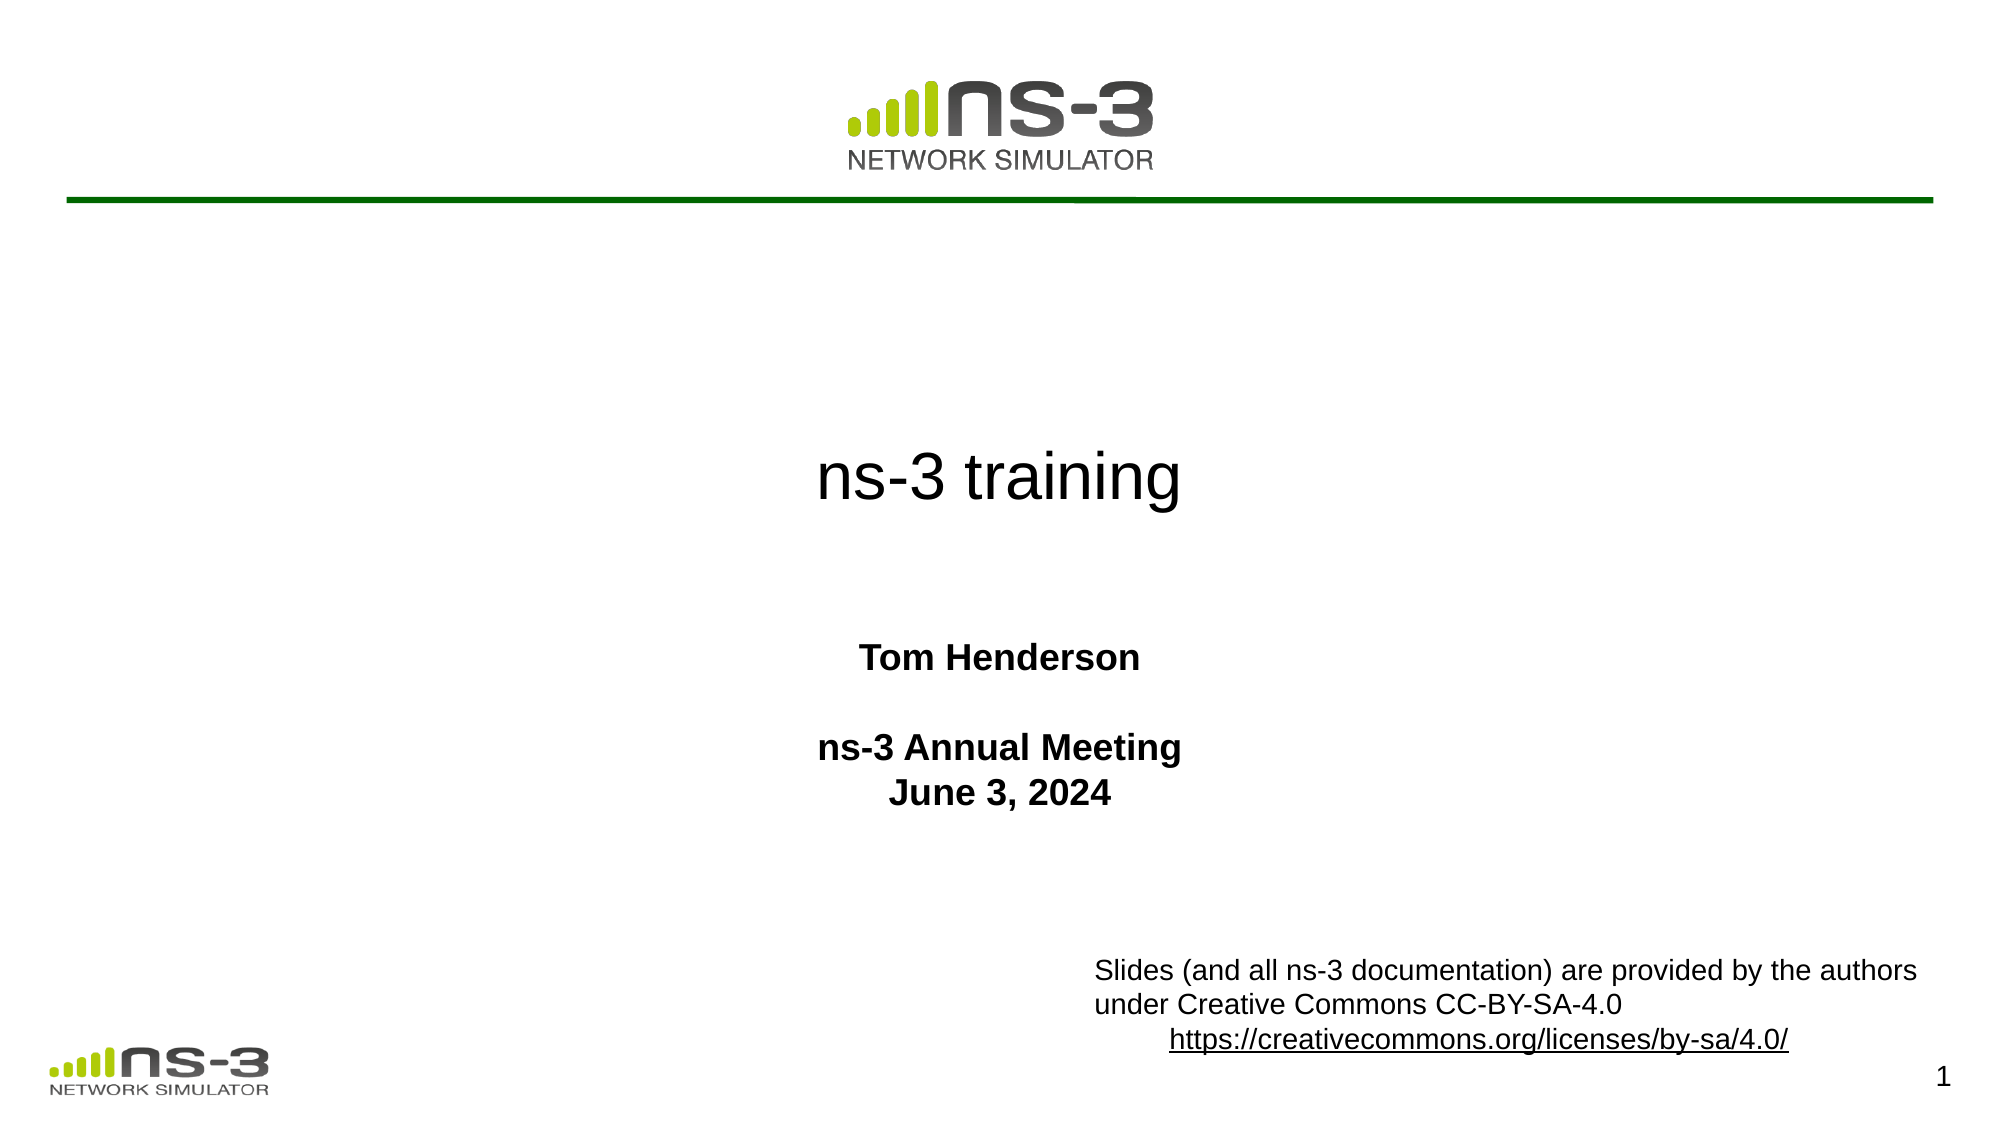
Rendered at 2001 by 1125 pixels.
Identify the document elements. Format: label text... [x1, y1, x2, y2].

text_box Slides (and all ns-3 documentation) are provided by the authors under Creative Commons CC-BY-SA-4.0 https://creativecommons.org/licenses/by-sa/4.0/ [1079, 943, 1934, 1098]
picture [33, 1017, 284, 1125]
subtitle ns-3 training [374, 424, 1626, 701]
slide_number 1 [1506, 1049, 1967, 1125]
footer Tom Henderson ns-3 Annual Meeting June 3, 2024 [405, 624, 1594, 913]
picture [824, 24, 1176, 226]
